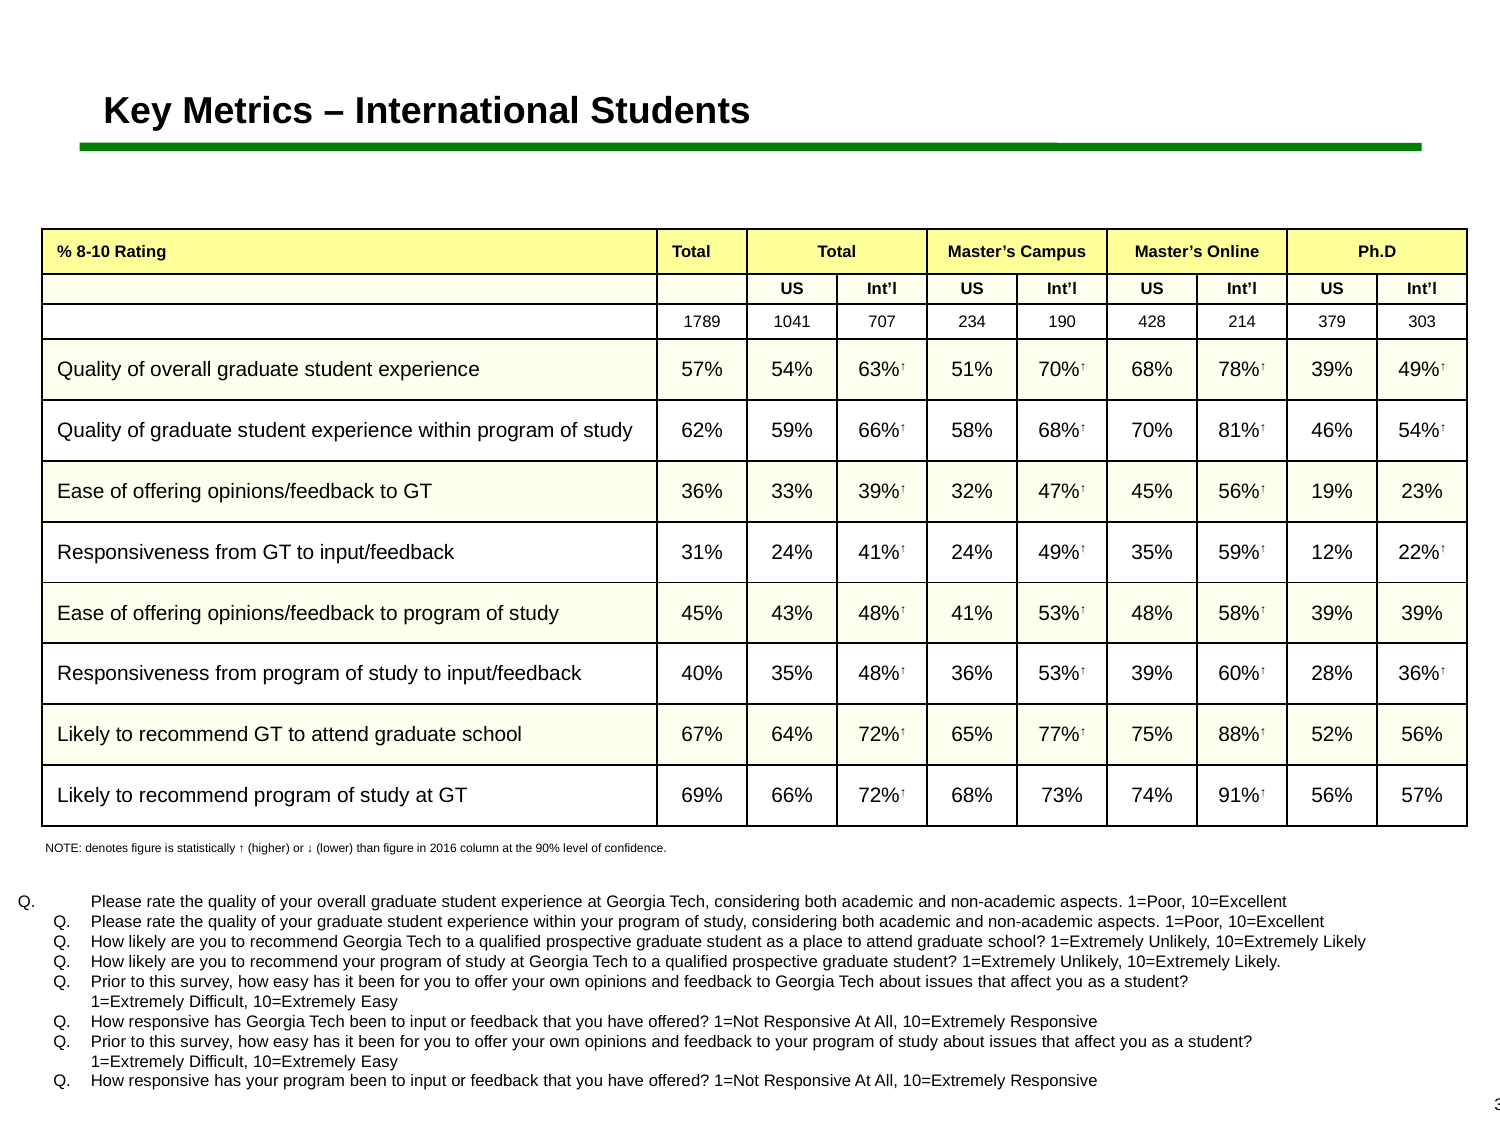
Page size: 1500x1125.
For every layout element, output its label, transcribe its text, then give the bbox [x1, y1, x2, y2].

table_cell 77%↑ [1018, 705, 1106, 764]
table_cell 73% [1018, 766, 1106, 825]
table_cell 52% [1288, 705, 1376, 764]
table_cell 81%↑ [1198, 401, 1286, 460]
table_cell 379 [1288, 305, 1376, 338]
table_cell 59% [748, 401, 836, 460]
table_cell 48%↑ [838, 644, 926, 703]
table_cell 68% [928, 766, 1016, 825]
table_cell 60%↑ [1198, 644, 1286, 703]
table_cell 24% [748, 523, 836, 582]
table_cell 74% [1108, 766, 1196, 825]
table_cell 69% [658, 766, 746, 825]
table_cell 56% [1378, 705, 1466, 764]
title Key Metrics – International Students [88, 71, 1164, 147]
table_header Total [748, 230, 926, 273]
table_cell 41% [928, 583, 1016, 642]
table_cell 49%↑ [1378, 340, 1466, 399]
table_cell 64% [748, 705, 836, 764]
table_cell 12% [1288, 523, 1376, 582]
table_cell 33% [748, 462, 836, 521]
table_cell 72%↑ [838, 705, 926, 764]
table_cell 53%↑ [1018, 583, 1106, 642]
table_cell 39% [1108, 644, 1196, 703]
table_cell 707 [838, 305, 926, 338]
table_cell 40% [658, 644, 746, 703]
table_cell US [748, 275, 836, 303]
table_cell 88%↑ [1198, 705, 1286, 764]
table_cell Ease of offering opinions/feedback to GT [43, 462, 656, 521]
table_cell 58%↑ [1198, 583, 1286, 642]
table_cell 49%↑ [1018, 523, 1106, 582]
table_cell 45% [1108, 462, 1196, 521]
table_cell [658, 275, 746, 303]
table_cell 234 [928, 305, 1016, 338]
table_cell 31% [658, 523, 746, 582]
table_cell 75% [1108, 705, 1196, 764]
table_cell 68% [1108, 340, 1196, 399]
text_box NOTE: denotes figure is statistically ↑ (higher) or ↓ (lower) than figure in 2016 column at the 90% level of confidence. [42, 830, 847, 870]
table_cell 59%↑ [1198, 523, 1286, 582]
table_cell [43, 275, 656, 303]
table_cell US [1288, 275, 1376, 303]
table_cell Int’l [1198, 275, 1286, 303]
table_cell 58% [928, 401, 1016, 460]
table_cell 65% [928, 705, 1016, 764]
table_cell Int’l [1018, 275, 1106, 303]
table_cell Quality of graduate student experience within program of study [43, 401, 656, 460]
table_cell Int’l [838, 275, 926, 303]
table_cell 70% [1108, 401, 1196, 460]
table_header Master’s Online [1108, 230, 1286, 273]
table_cell Responsiveness from GT to input/feedback [43, 523, 656, 582]
table_cell 63%↑ [838, 340, 926, 399]
table_header Master’s Campus [928, 230, 1106, 273]
table_cell 39% [1288, 583, 1376, 642]
table_cell 57% [1378, 766, 1466, 825]
table_cell 35% [748, 644, 836, 703]
table_cell US [928, 275, 1016, 303]
table_cell 68%↑ [1018, 401, 1106, 460]
table_cell 41%↑ [838, 523, 926, 582]
table_cell 72%↑ [838, 766, 926, 825]
table_cell 19% [1288, 462, 1376, 521]
table_cell 43% [748, 583, 836, 642]
table_cell 56%↑ [1198, 462, 1286, 521]
table_cell 46% [1288, 401, 1376, 460]
table_cell 35% [1108, 523, 1196, 582]
table_cell 1041 [748, 305, 836, 338]
table_cell Ease of offering opinions/feedback to program of study [43, 583, 656, 642]
table_cell 36% [928, 644, 1016, 703]
table_cell 39% [1288, 340, 1376, 399]
table_cell 78%↑ [1198, 340, 1286, 399]
table_cell 22%↑ [1378, 523, 1466, 582]
text_box Please rate the quality of your overall graduate student experience at Georgia Tech, considering both academic and non-academic aspects. 1=Poor, 10=Excellent Q. Please rate the quality of your graduate student experience within your program of study, considering both academic and non-academic aspects. 1=Poor, 10=Excellent Q. How likely are you to recommend Georgia Tech to a qualified prospective graduate student as a place to attend graduate school? 1=Extremely Unlikely, 10=Extremely Likely Q. How likely are you to recommend your program of study at Georgia Tech to a qualified prospective graduate student? 1=Extremely Unlikely, 10=Extremely Likely. Q. Prior to this survey, how easy has it been for you to offer your own opinions and feedback to Georgia Tech about issues that affect you as a student? 1=Extremely Difficult, 10=Extremely Easy Q. How responsive has Georgia Tech been to input or feedback that you have offered? 1=Not Responsive At All, 10=Extremely Responsive Q. Prior to this survey, how easy has it been for you to offer your own opinions and feedback to your program of study about issues that affect you as a student? 1=Extremely Difficult, 10=Extremely Easy Q. How responsive has your program been to input or feedback that you have offered? 1=Not Responsive At All, 10=Extremely Responsive [3, 883, 1422, 1098]
table_cell 28% [1288, 644, 1376, 703]
table_cell 36%↑ [1378, 644, 1466, 703]
table_cell 47%↑ [1018, 462, 1106, 521]
table_cell 48%↑ [838, 583, 926, 642]
table_cell 32% [928, 462, 1016, 521]
table_cell 36% [658, 462, 746, 521]
table_cell 190 [1018, 305, 1106, 338]
table_cell 67% [658, 705, 746, 764]
table_cell 70%↑ [1018, 340, 1106, 399]
table_cell [43, 305, 656, 338]
table_cell Quality of overall graduate student experience [43, 340, 656, 399]
table_header % 8-10 Rating [43, 230, 656, 273]
table_header Ph.D [1288, 230, 1466, 273]
table_cell 57% [658, 340, 746, 399]
table_cell 1789 [658, 305, 746, 338]
table_cell 48% [1108, 583, 1196, 642]
table_cell Likely to recommend program of study at GT [43, 766, 656, 825]
table_cell 51% [928, 340, 1016, 399]
table_cell Responsiveness from program of study to input/feedback [43, 644, 656, 703]
table_cell 39% [1378, 583, 1466, 642]
table_cell 39%↑ [838, 462, 926, 521]
table_header Total [658, 230, 746, 273]
table_cell 91%↑ [1198, 766, 1286, 825]
table_cell 53%↑ [1018, 644, 1106, 703]
table_cell 54%↑ [1378, 401, 1466, 460]
table_cell 66%↑ [838, 401, 926, 460]
table_cell 428 [1108, 305, 1196, 338]
table_cell 24% [928, 523, 1016, 582]
table_cell Likely to recommend GT to attend graduate school [43, 705, 656, 764]
table_cell 54% [748, 340, 836, 399]
table_cell 45% [658, 583, 746, 642]
table_cell 23% [1378, 462, 1466, 521]
table_cell Int’l [1378, 275, 1466, 303]
table_cell US [1108, 275, 1196, 303]
table_cell 56% [1288, 766, 1376, 825]
table_cell 214 [1198, 305, 1286, 338]
table_cell 62% [658, 401, 746, 460]
table_cell 303 [1378, 305, 1466, 338]
table_cell 66% [748, 766, 836, 825]
